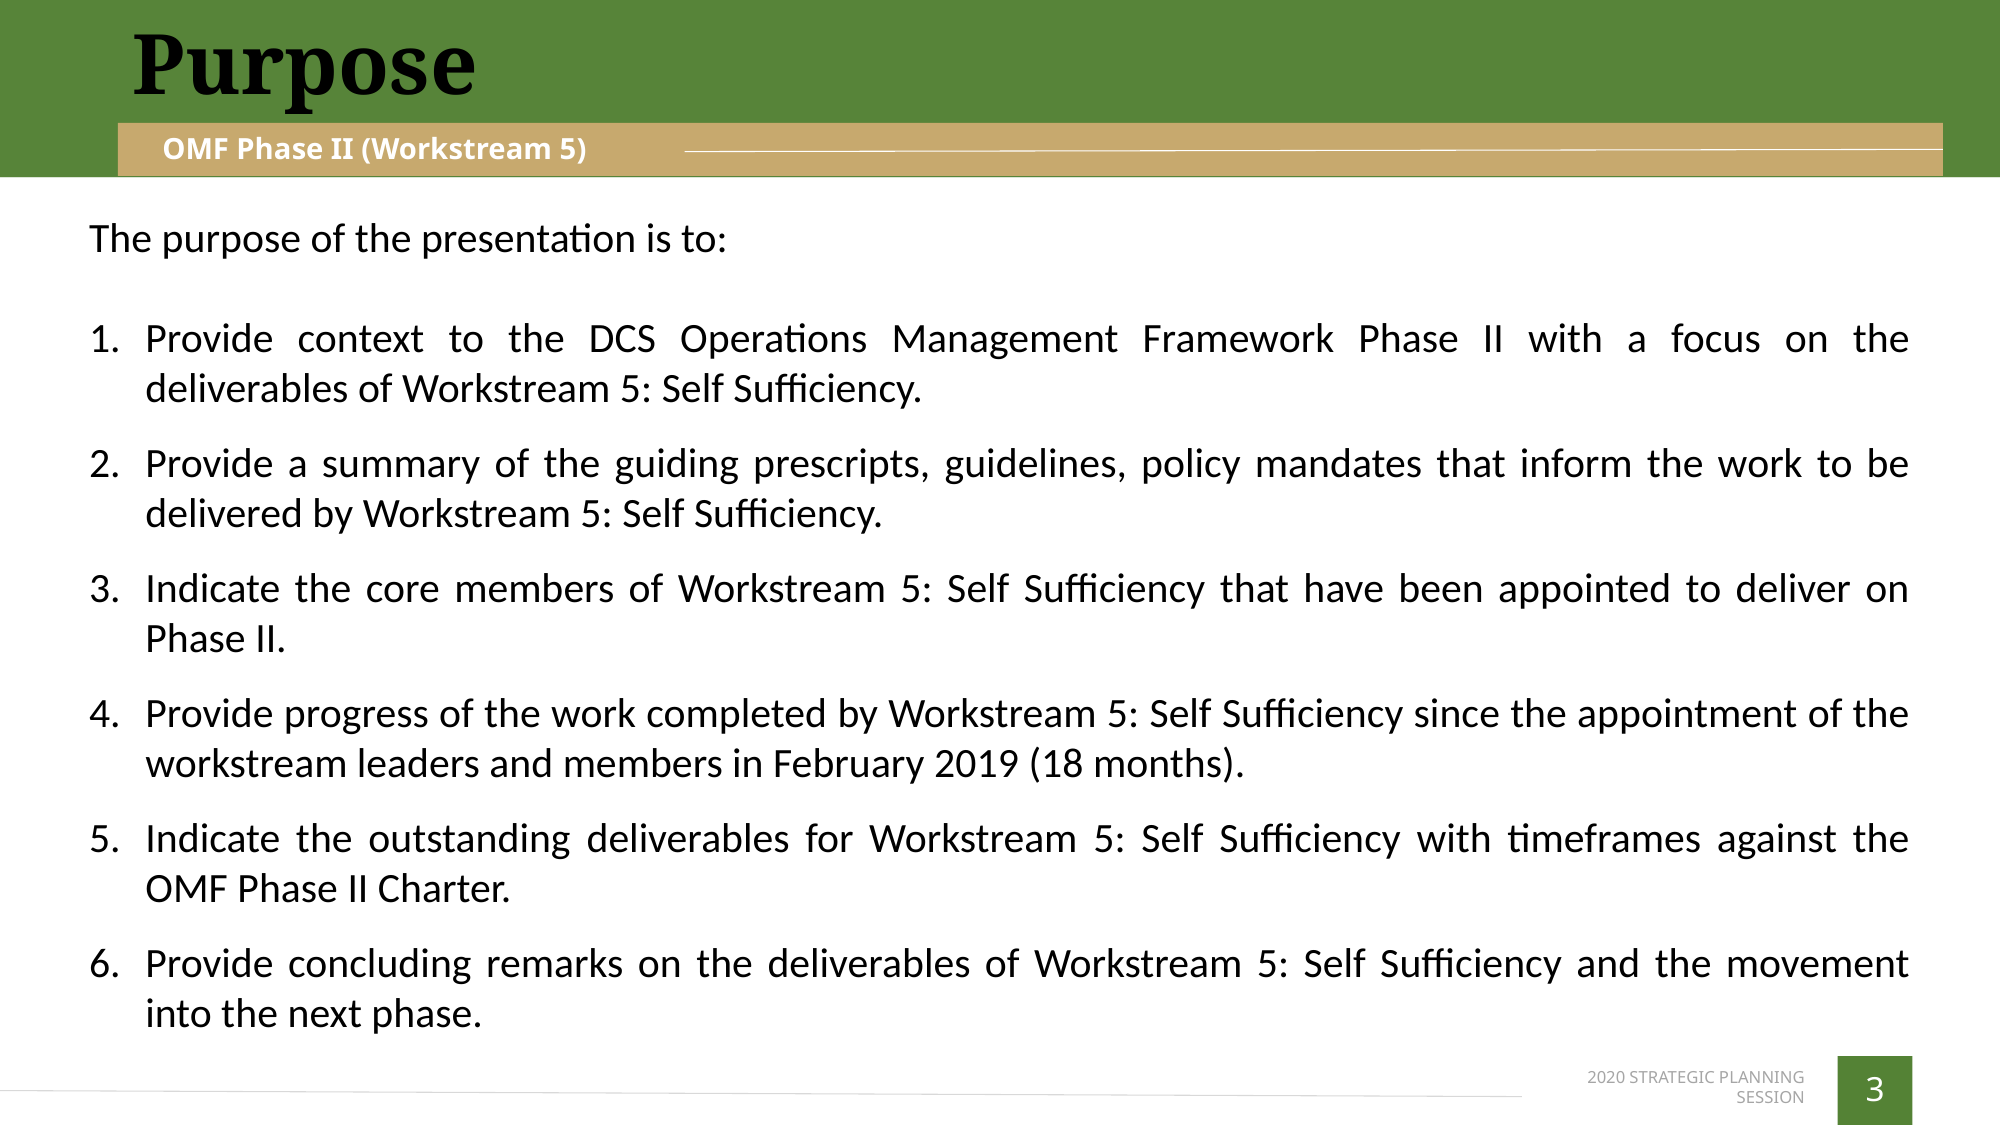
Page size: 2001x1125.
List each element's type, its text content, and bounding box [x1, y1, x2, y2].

text_box [685, 122, 1943, 149]
text_box [117, 135, 1943, 176]
text_box OMF Phase II (Workstream 5) [162, 135, 685, 166]
text_box [0, 0, 2000, 178]
text_box Purpose [117, 0, 1913, 135]
text_box The purpose of the presentation is to: Provide context to the DCS Operations Management Framework Phase II with a focus on the deliverables of Workstream 5: Self Sufficiency. Provide a summary of the guiding prescripts, guidelines, policy mandates that inform the work to be delivered by Workstream 5: Self Sufficiency. Indicate the core members of Workstream 5: Self Sufficiency that have been appointed to deliver on Phase II. Provide progress of the work completed by Workstream 5: Self Sufficiency since the appointment of the workstream leaders and members in February 2019 (18 months). Indicate the outstanding deliverables for Workstream 5: Self Sufficiency with timeframes against the OMF Phase II Charter. Provide concluding remarks on the deliverables of Workstream 5: Self Sufficiency and the movement into the next phase. [74, 203, 1926, 1044]
